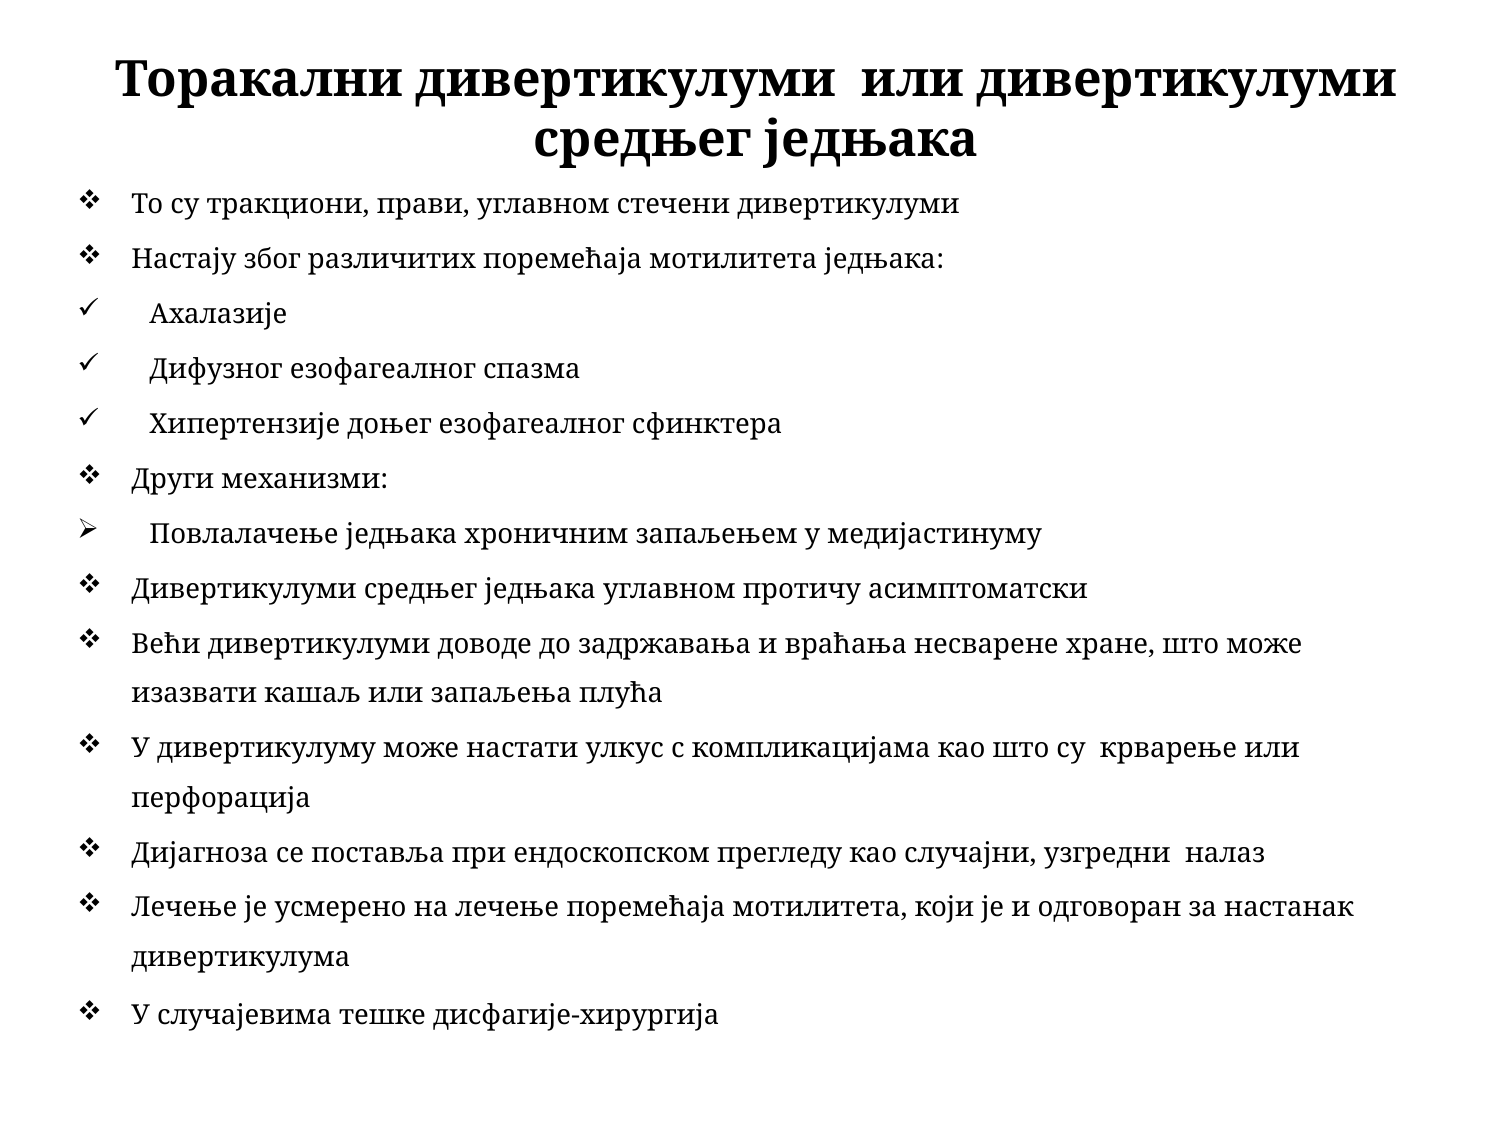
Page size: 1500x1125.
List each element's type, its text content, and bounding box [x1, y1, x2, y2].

list То су тракциони, прави, углавном стечени дивертикулуми Настају због различитих поремећаја мотилитета једњака: Aхалазије Дифузног езофагеалног спазма Хипертензије доњег езофагеалног сфинктера Други механизми: Повлалачење једњака хроничним запаљењем у медијастинуму Дивертикулуми средњег једњака углавном протичу асимптоматски Већи дивертикулуми доводе до задржавања и враћања несварене хране, што може изазвати кашаљ или запаљења плућа У дивертикулуму може настати улкус с компликацијама као што су крварење или перфорација Дијагноза се поставља при ендоскопском прегледу као случајни, узгредни налаз Лечење је усмерено на лечење поремећаја мотилитета, који је и одговоран за настанак дивертикулума У случајевима тешке дисфагије-хирургија [62, 162, 1413, 1038]
title Торакални дивертикулуми или дивертикулуми средњег једњака [12, 12, 1500, 200]
